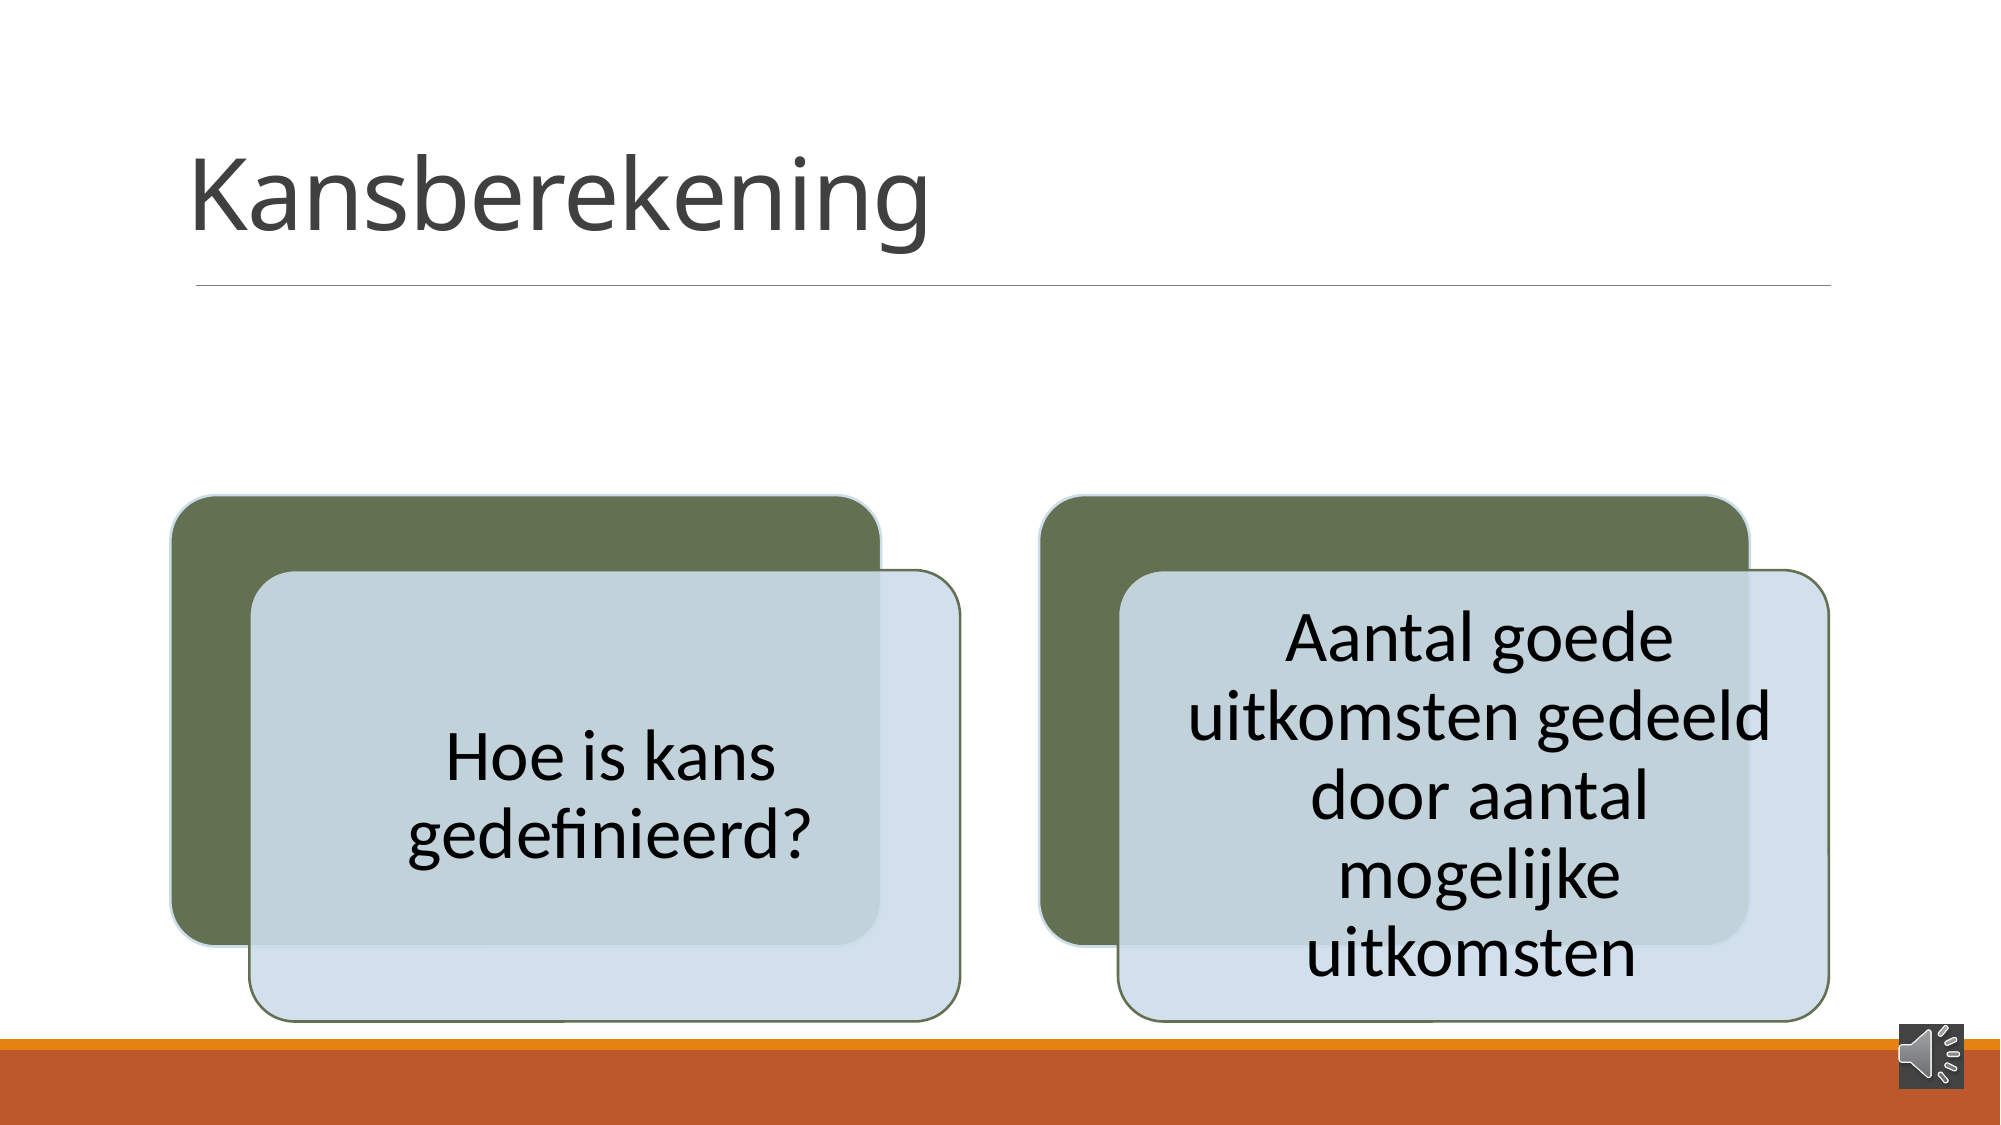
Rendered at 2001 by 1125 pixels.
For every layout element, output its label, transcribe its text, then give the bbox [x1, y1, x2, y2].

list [147, 494, 1852, 1022]
picture [1897, 1022, 1966, 1091]
title Kansberekening [171, 132, 1840, 388]
